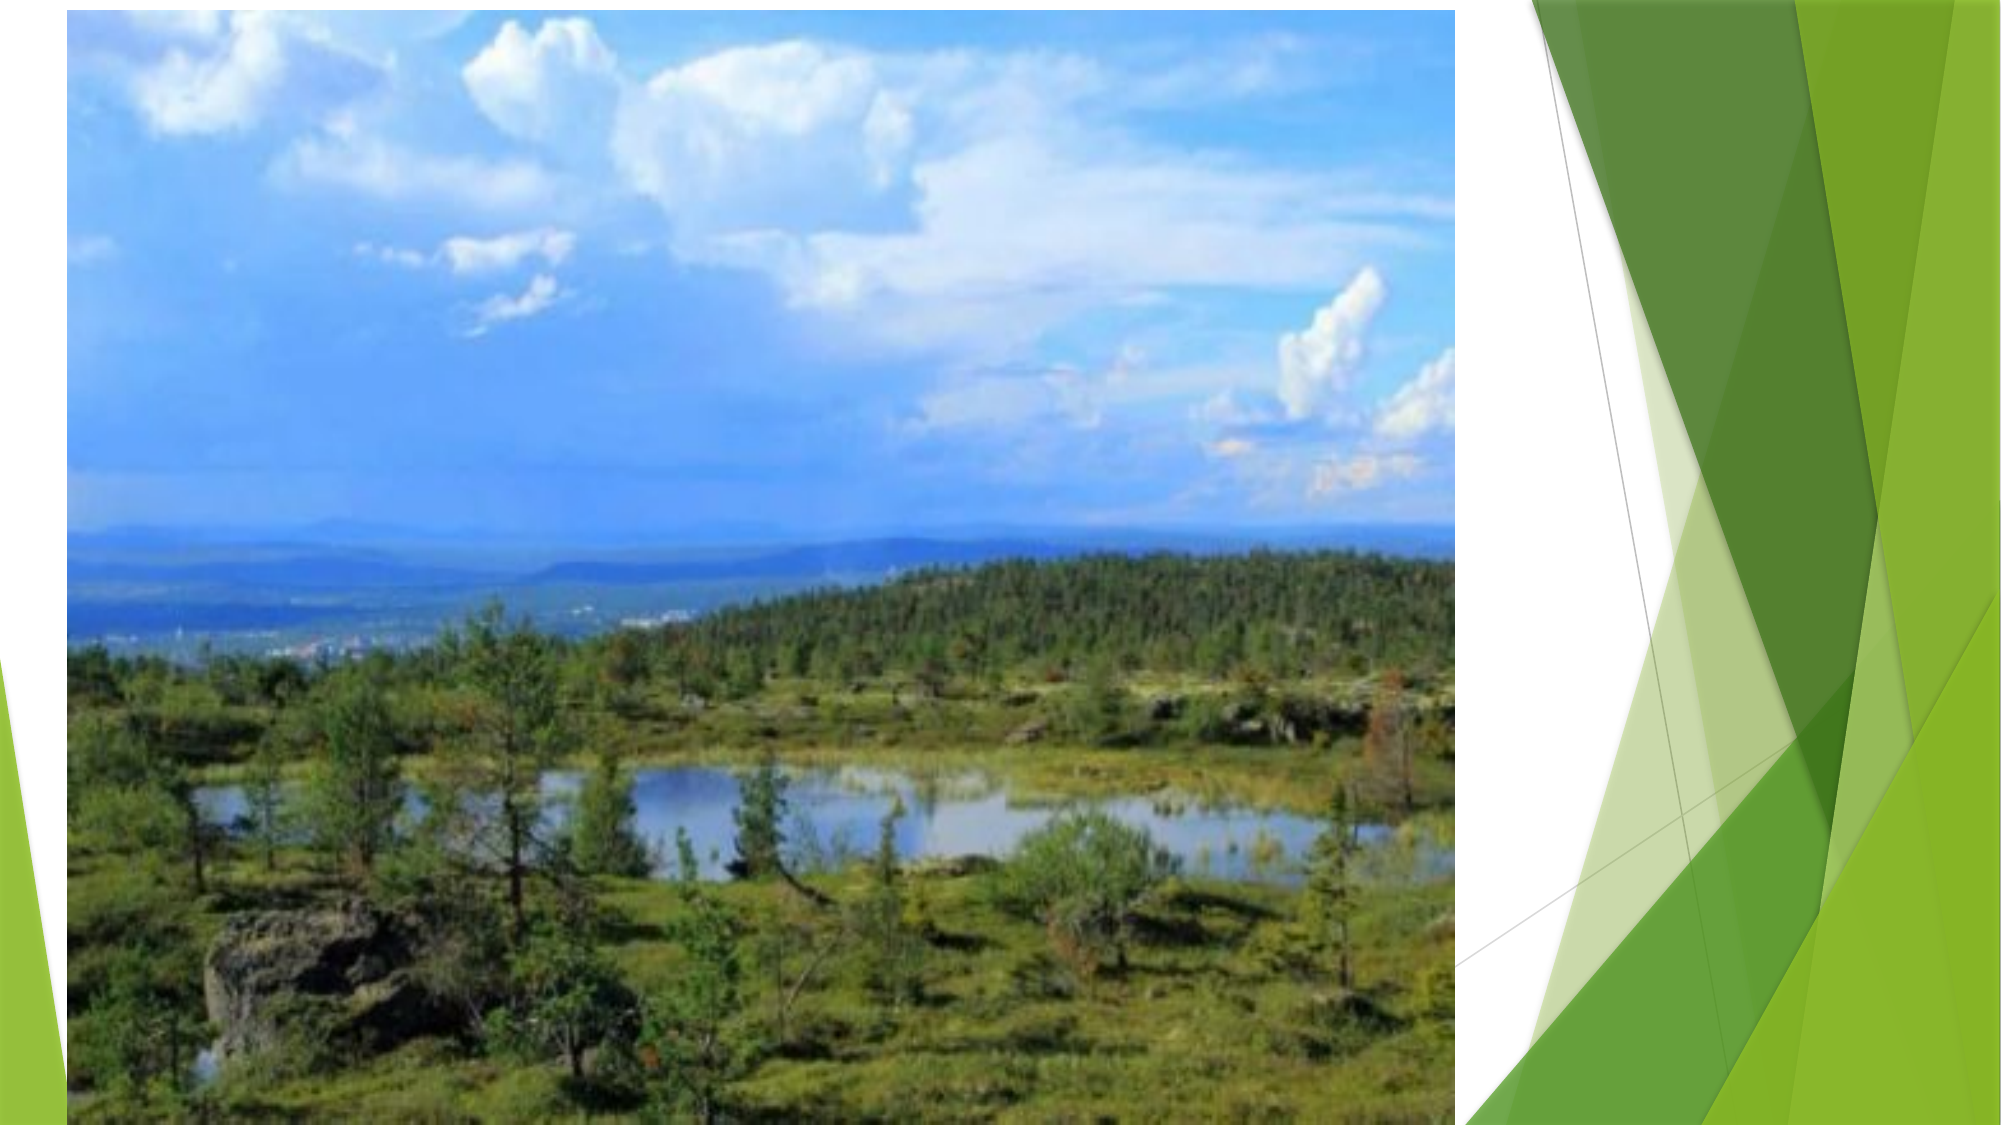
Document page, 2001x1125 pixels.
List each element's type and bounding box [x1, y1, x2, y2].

list [66, 10, 1456, 1125]
